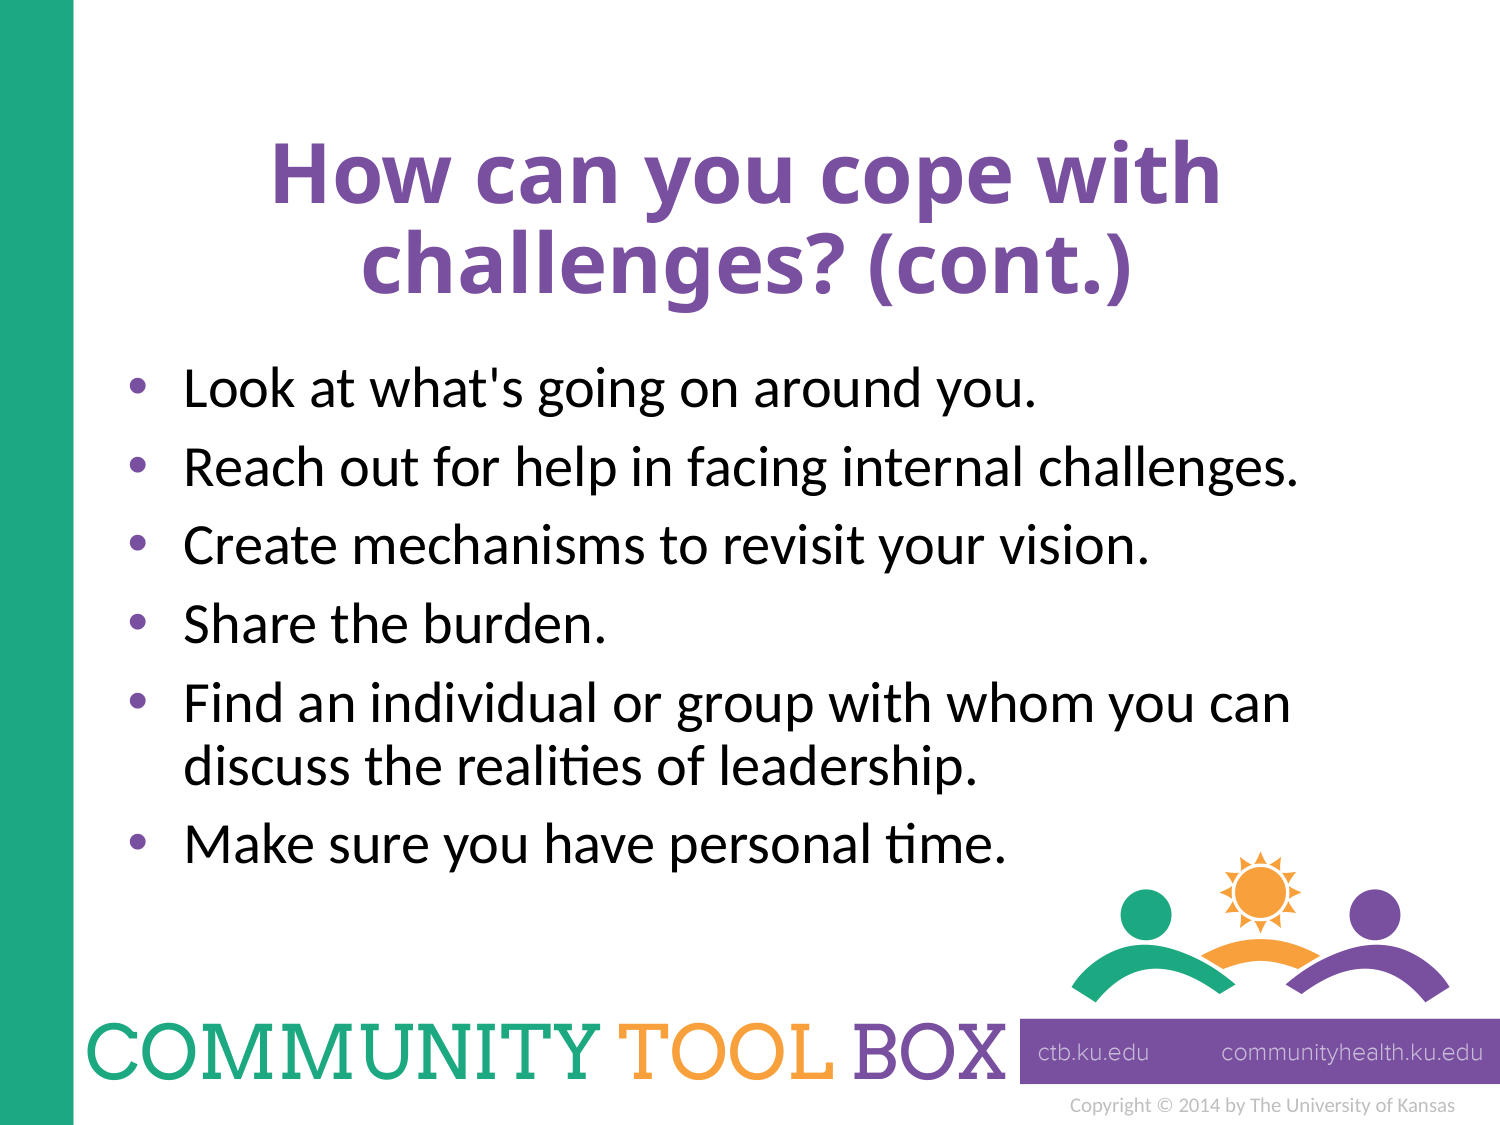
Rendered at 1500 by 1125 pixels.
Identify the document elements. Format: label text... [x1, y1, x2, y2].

title How can you cope with challenges? (cont.) [99, 112, 1394, 330]
list Look at what's going on around you. Reach out for help in facing internal challenges. Create mechanisms to revisit your vision. Share the burden. Find an individual or group with whom you can discuss the realities of leadership. Make sure you have personal time. [112, 350, 1407, 963]
picture [0, 0, 1500, 1125]
